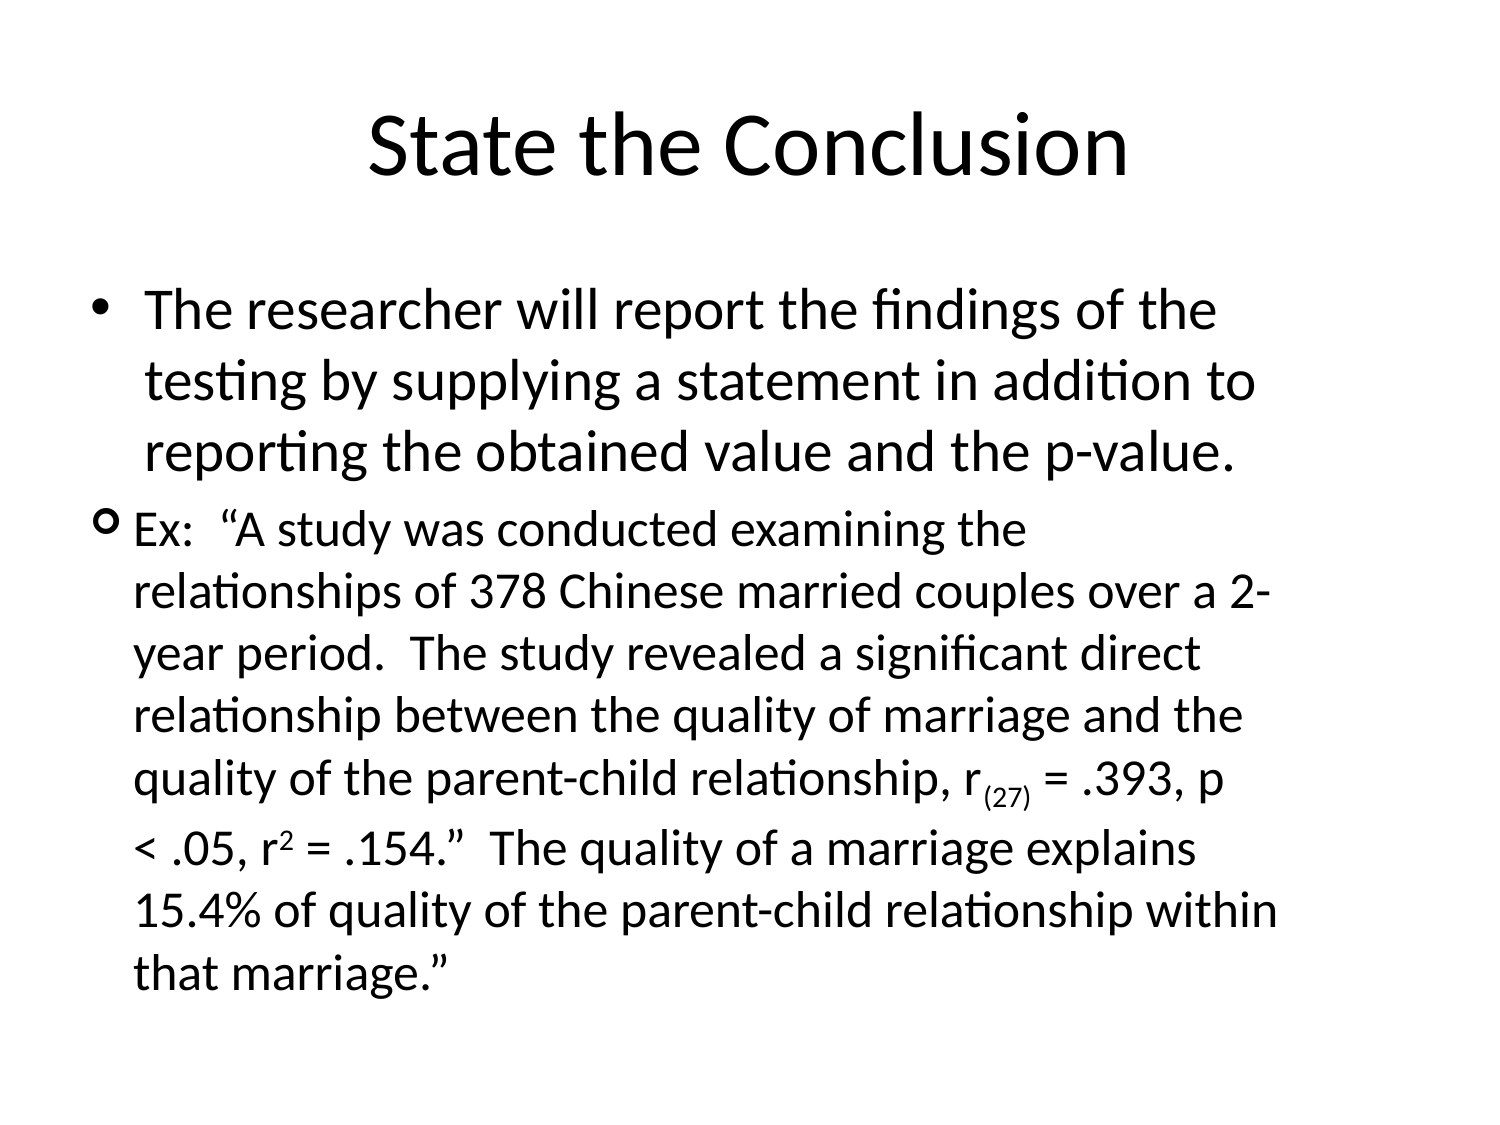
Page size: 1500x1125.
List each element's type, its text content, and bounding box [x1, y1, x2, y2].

list The researcher will report the findings of the testing by supplying a statement in addition to reporting the obtained value and the p-value. Ex: “A study was conducted examining the relationships of 378 Chinese married couples over a 2-year period. The study revealed a significant direct relationship between the quality of marriage and the quality of the parent-child relationship, r(27) = .393, p < .05, r2 = .154.” The quality of a marriage explains 15.4% of quality of the parent-child relationship within that marriage.” [75, 262, 1300, 1050]
title State the Conclusion [75, 45, 1425, 233]
